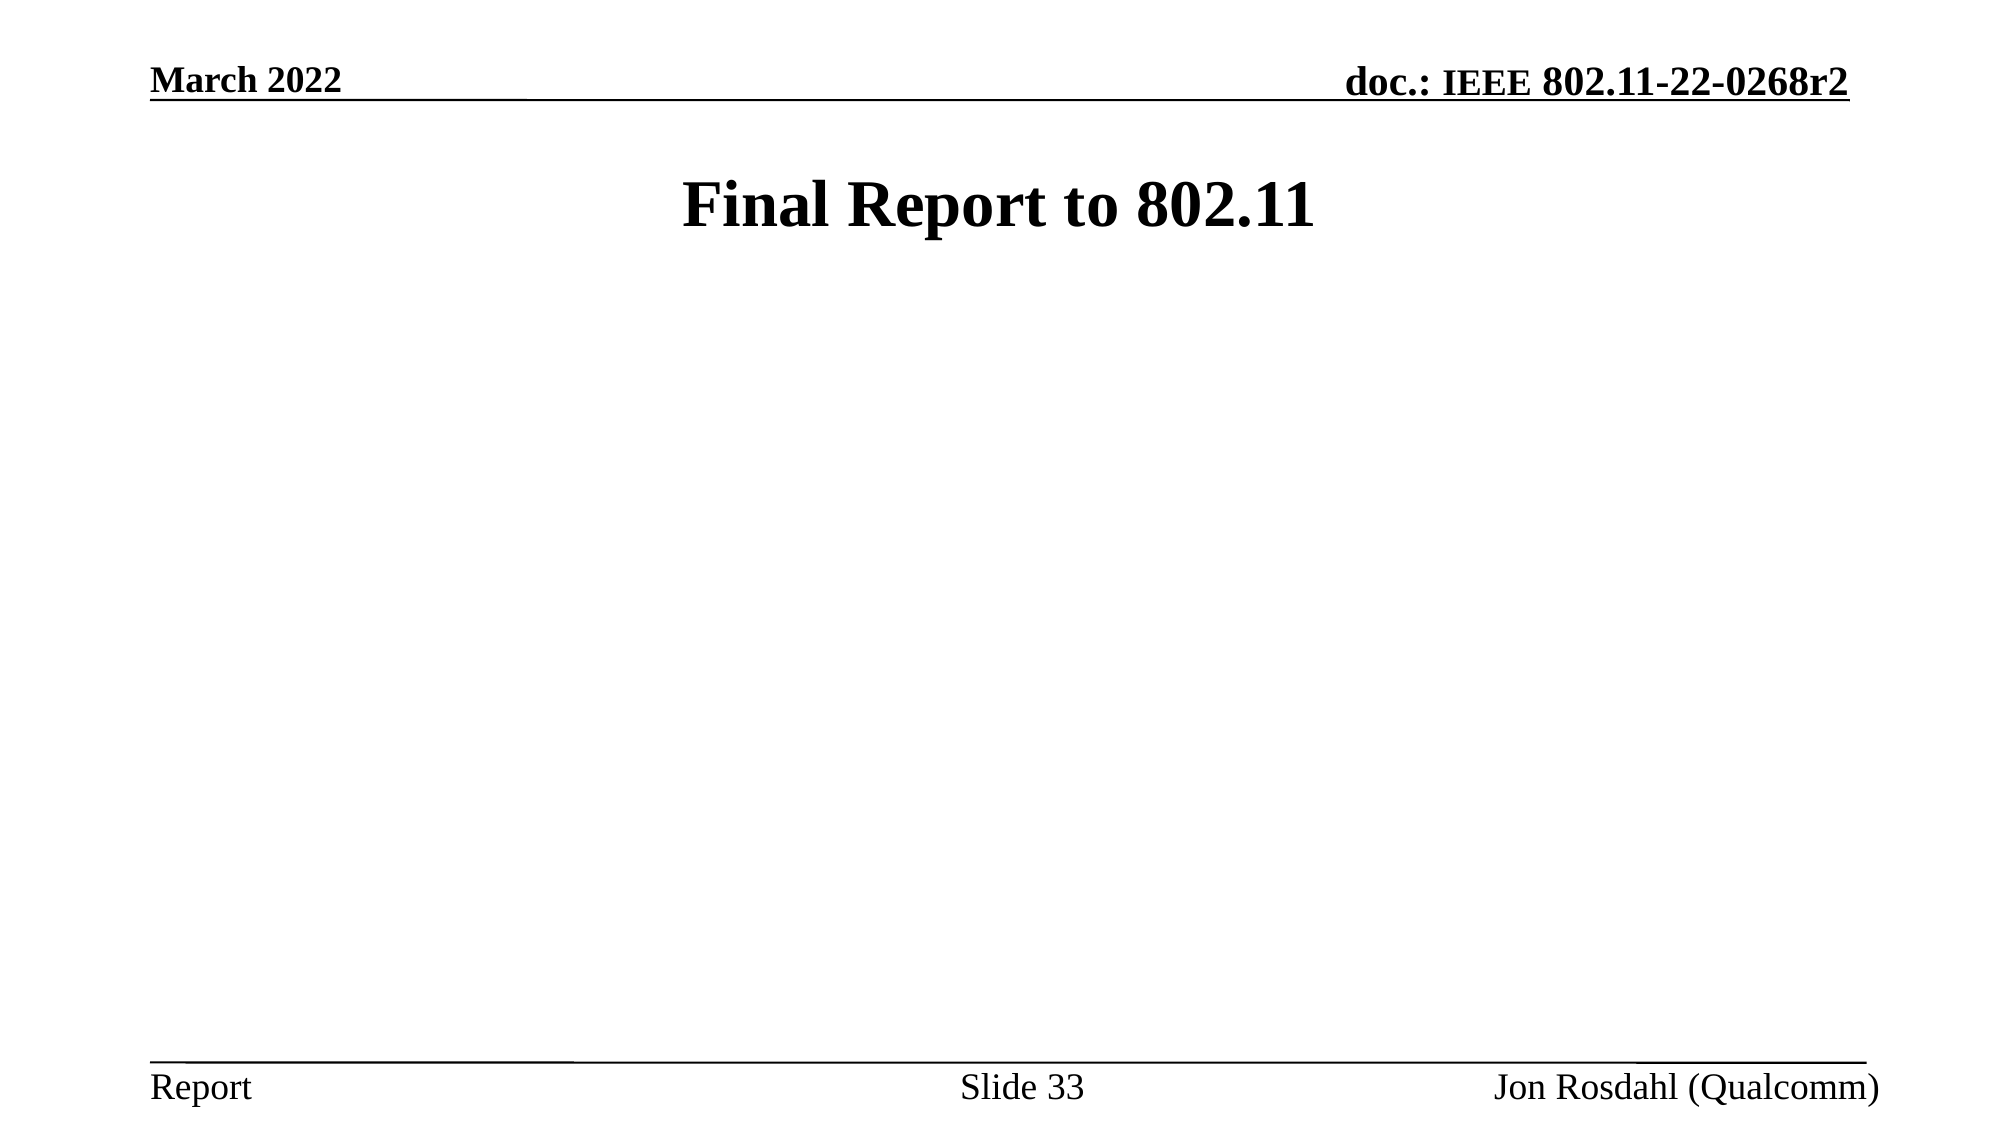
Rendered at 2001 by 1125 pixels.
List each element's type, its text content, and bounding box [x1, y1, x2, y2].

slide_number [149, 49, 431, 100]
slide_number Slide 33 [950, 1061, 1095, 1125]
title Final Report to 802.11 [149, 112, 1850, 288]
footer Jon Rosdahl (Qualcomm) [1436, 1061, 1881, 1108]
